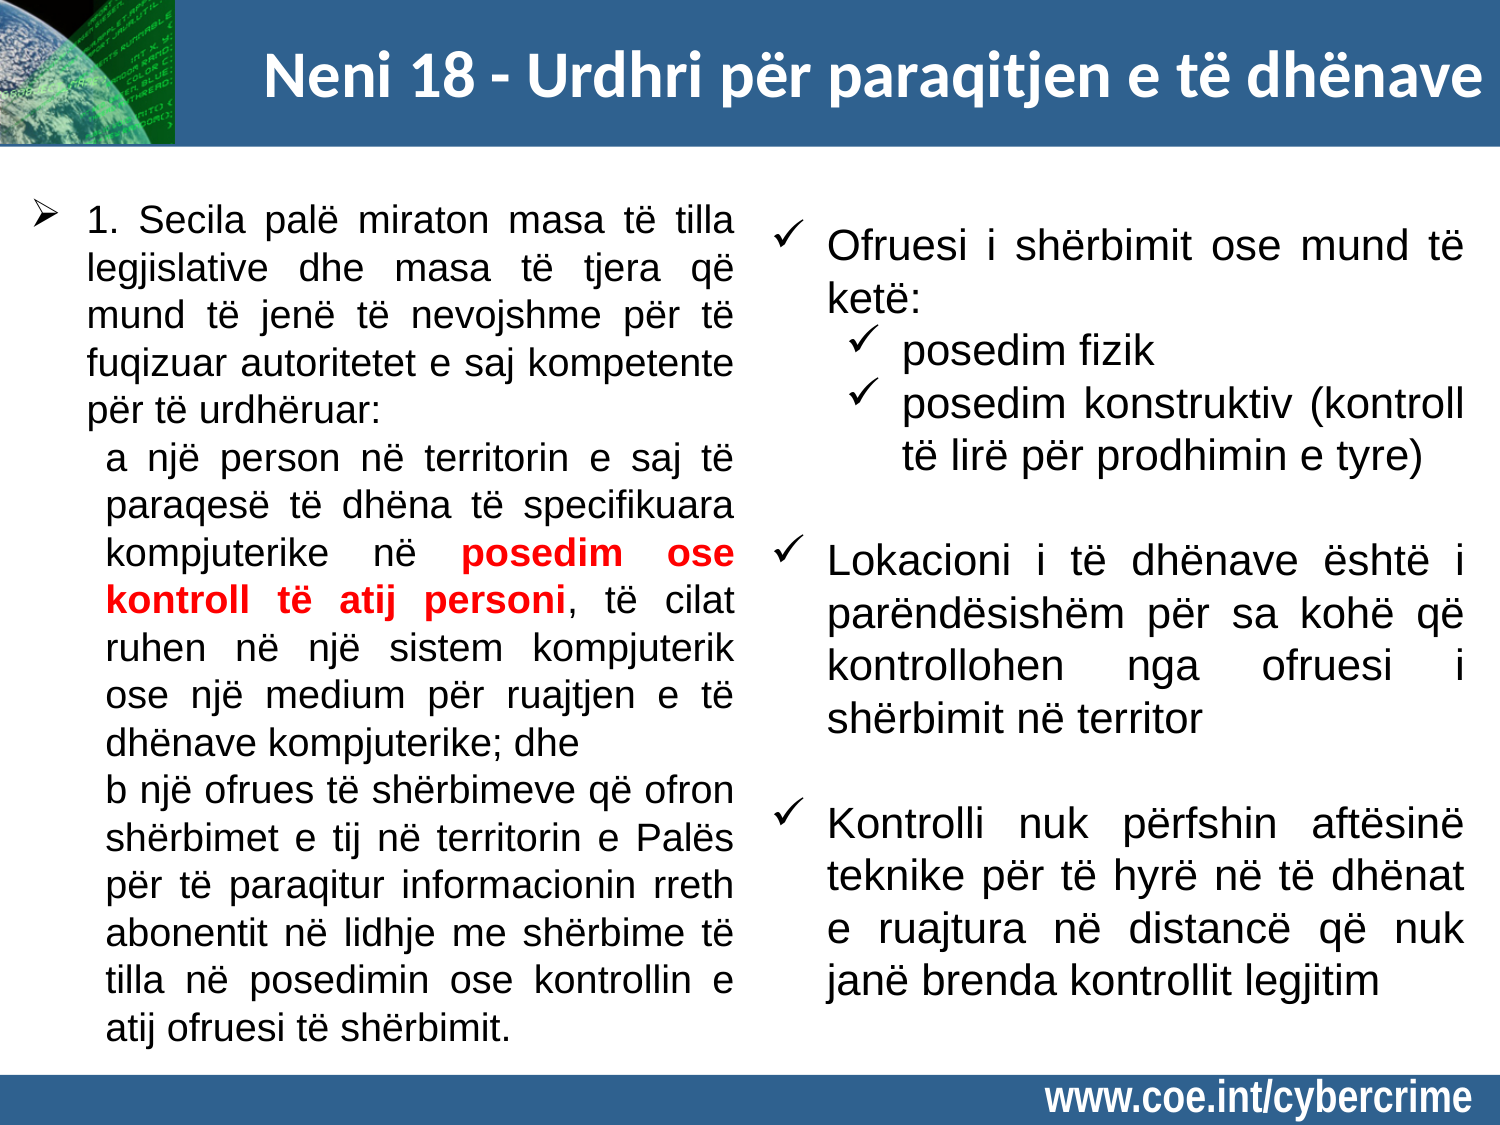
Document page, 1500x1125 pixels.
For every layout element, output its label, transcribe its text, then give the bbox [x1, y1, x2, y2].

text_box Neni 18 - Urdhri për paraqitjen e të dhënave [177, 0, 1500, 149]
text_box [0, 1073, 1030, 1125]
text_box 1. Secila palë miraton masa të tilla legjislative dhe masa të tjera që mund të jenë të nevojshme për të fuqizuar autoritetet e saj kompetente për të urdhëruar: a një person në territorin e saj të paraqesë të dhëna të specifikuara kompjuterike në posedim ose kontroll të atij personi, të cilat ruhen në një sistem kompjuterik ose një medium për ruajtjen e të dhënave kompjuterike; dhe b një ofrues të shërbimeve që ofron shërbimet e tij në territorin e Palës për të paraqitur informacionin rreth abonentit në lidhje me shërbime të tilla në posedimin ose kontrollin e atij ofruesi të shërbimit. [15, 186, 750, 1057]
text_box www.coe.int/cybercrime [1030, 1059, 1500, 1125]
text_box Ofruesi i shërbimit ose mund të ketë: posedim fizik posedim konstruktiv (kontroll të lirë për prodhimin e tyre) Lokacioni i të dhënave është i parëndësishëm për sa kohë që kontrollohen nga ofruesi i shërbimit në territor Kontrolli nuk përfshin aftësinë teknike për të hyrë në të dhënat e ruajtura në distancë që nuk janë brenda kontrollit legjitim [755, 209, 1480, 1012]
picture [0, 0, 175, 144]
